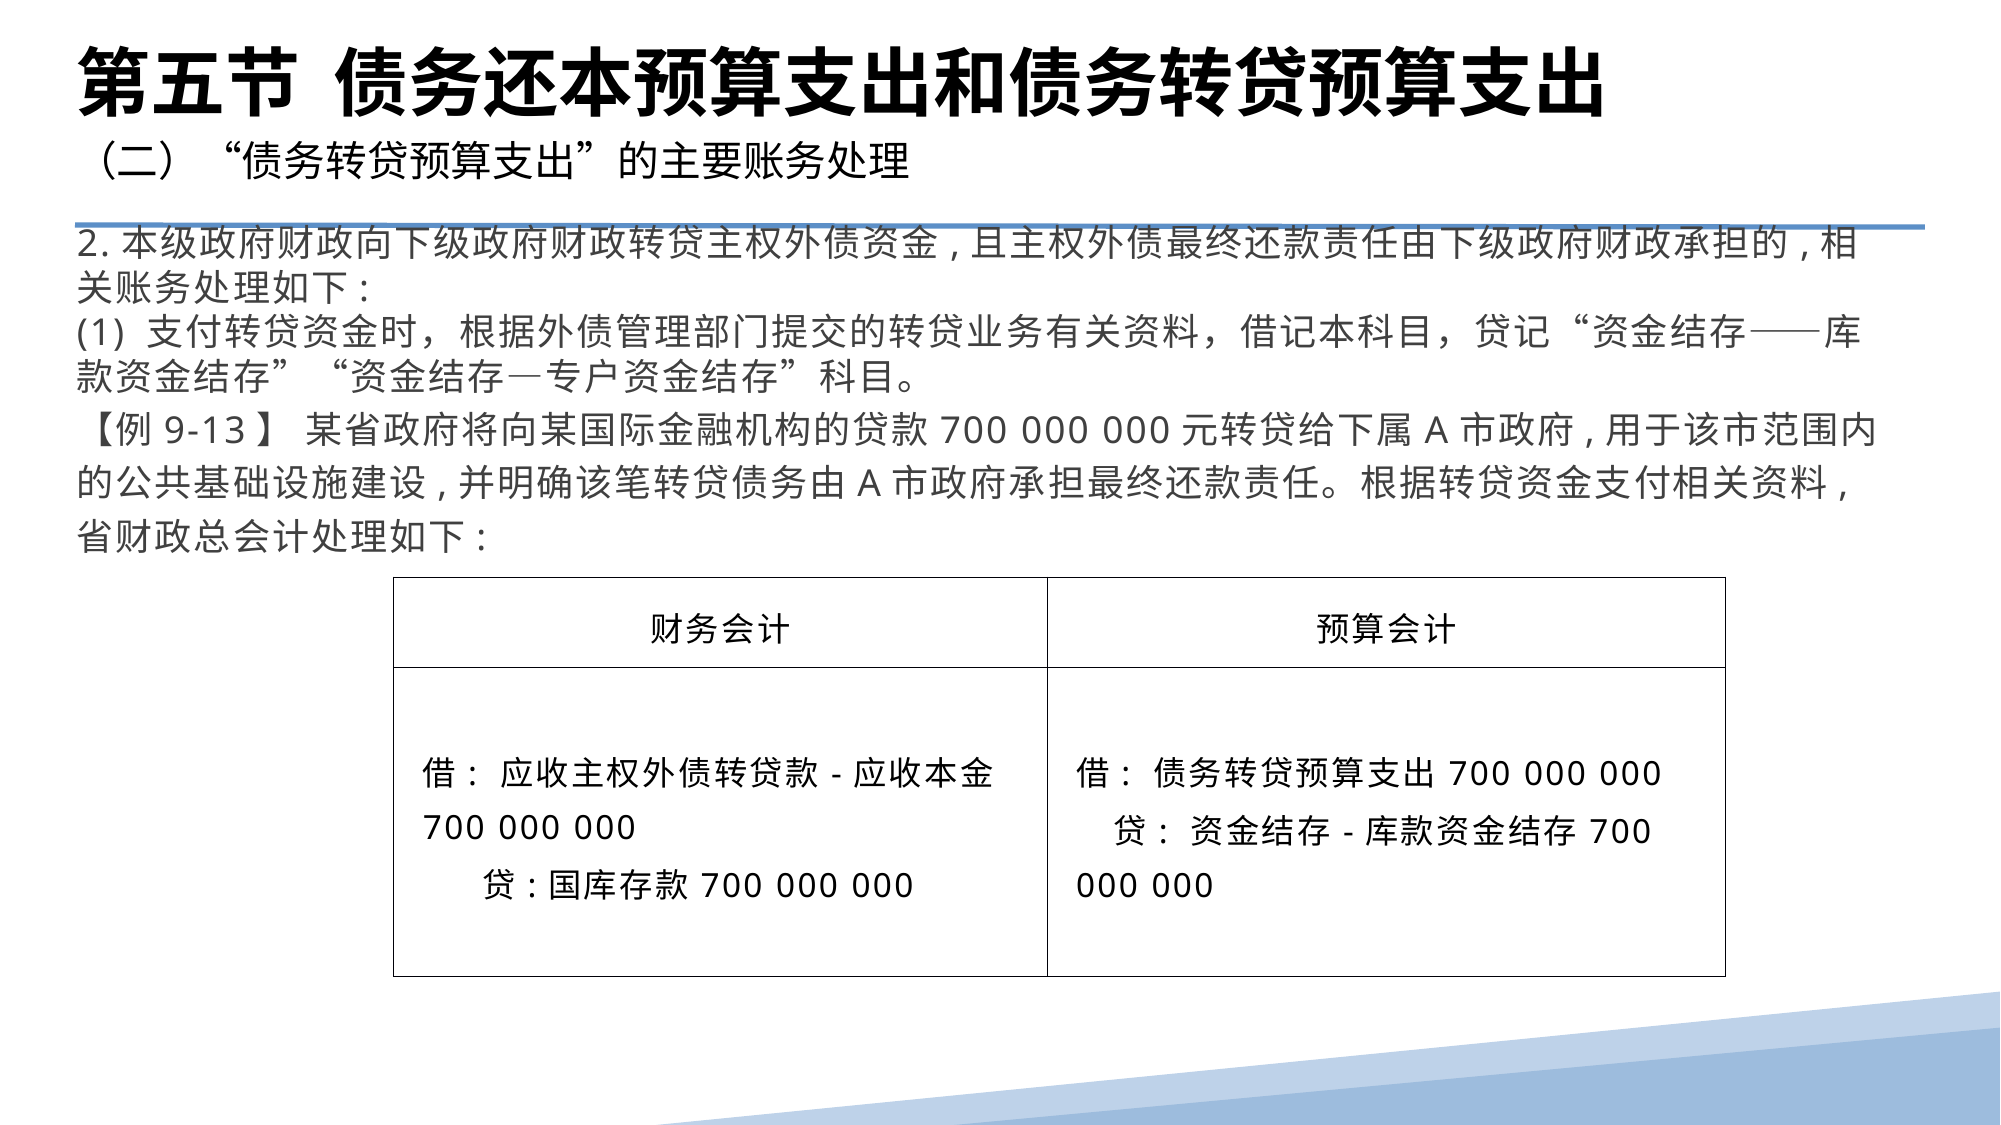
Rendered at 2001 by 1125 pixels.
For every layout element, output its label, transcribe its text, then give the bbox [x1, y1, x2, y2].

table_header 财务会计 [394, 578, 1047, 667]
text_box 第五节 债务还本预算支出和债务转贷预算支出 [75, 24, 1925, 124]
table_header 预算会计 [1048, 578, 1725, 667]
text_box 2.本级政府财政向下级政府财政转贷主权外债资金,且主权外债最终还款责任由下级政府财政承担的,相关账务处理如下: (1) 支付转贷资金时，根据外债管理部门提交的转贷业务有关资料，借记本科目，贷记“资金结存——库款资金结存”“资金结存—专户资金结存”科目。 【例9-13】 某省政府将向某国际金融机构的贷款700 000 000元转贷给下属A市政府,用于该市范围内的公共基础设施建设,并明确该笔转贷债务由A市政府承担最终还款责任。根据转贷资金支付相关资料,省财政总会计处理如下: [66, 170, 1903, 563]
table_cell 借: 债务转贷预算支出700 000 000 贷: 资金结存-库款资金结存700 000 000 [1048, 668, 1725, 976]
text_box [74, 224, 1925, 228]
text_box （二）“债务转贷预算支出”的主要账务处理 [75, 124, 1925, 200]
table_cell 借: 应收主权外债转贷款-应收本金700 000 000 贷:国库存款700 000 000 [394, 668, 1047, 976]
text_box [656, 991, 2000, 1125]
